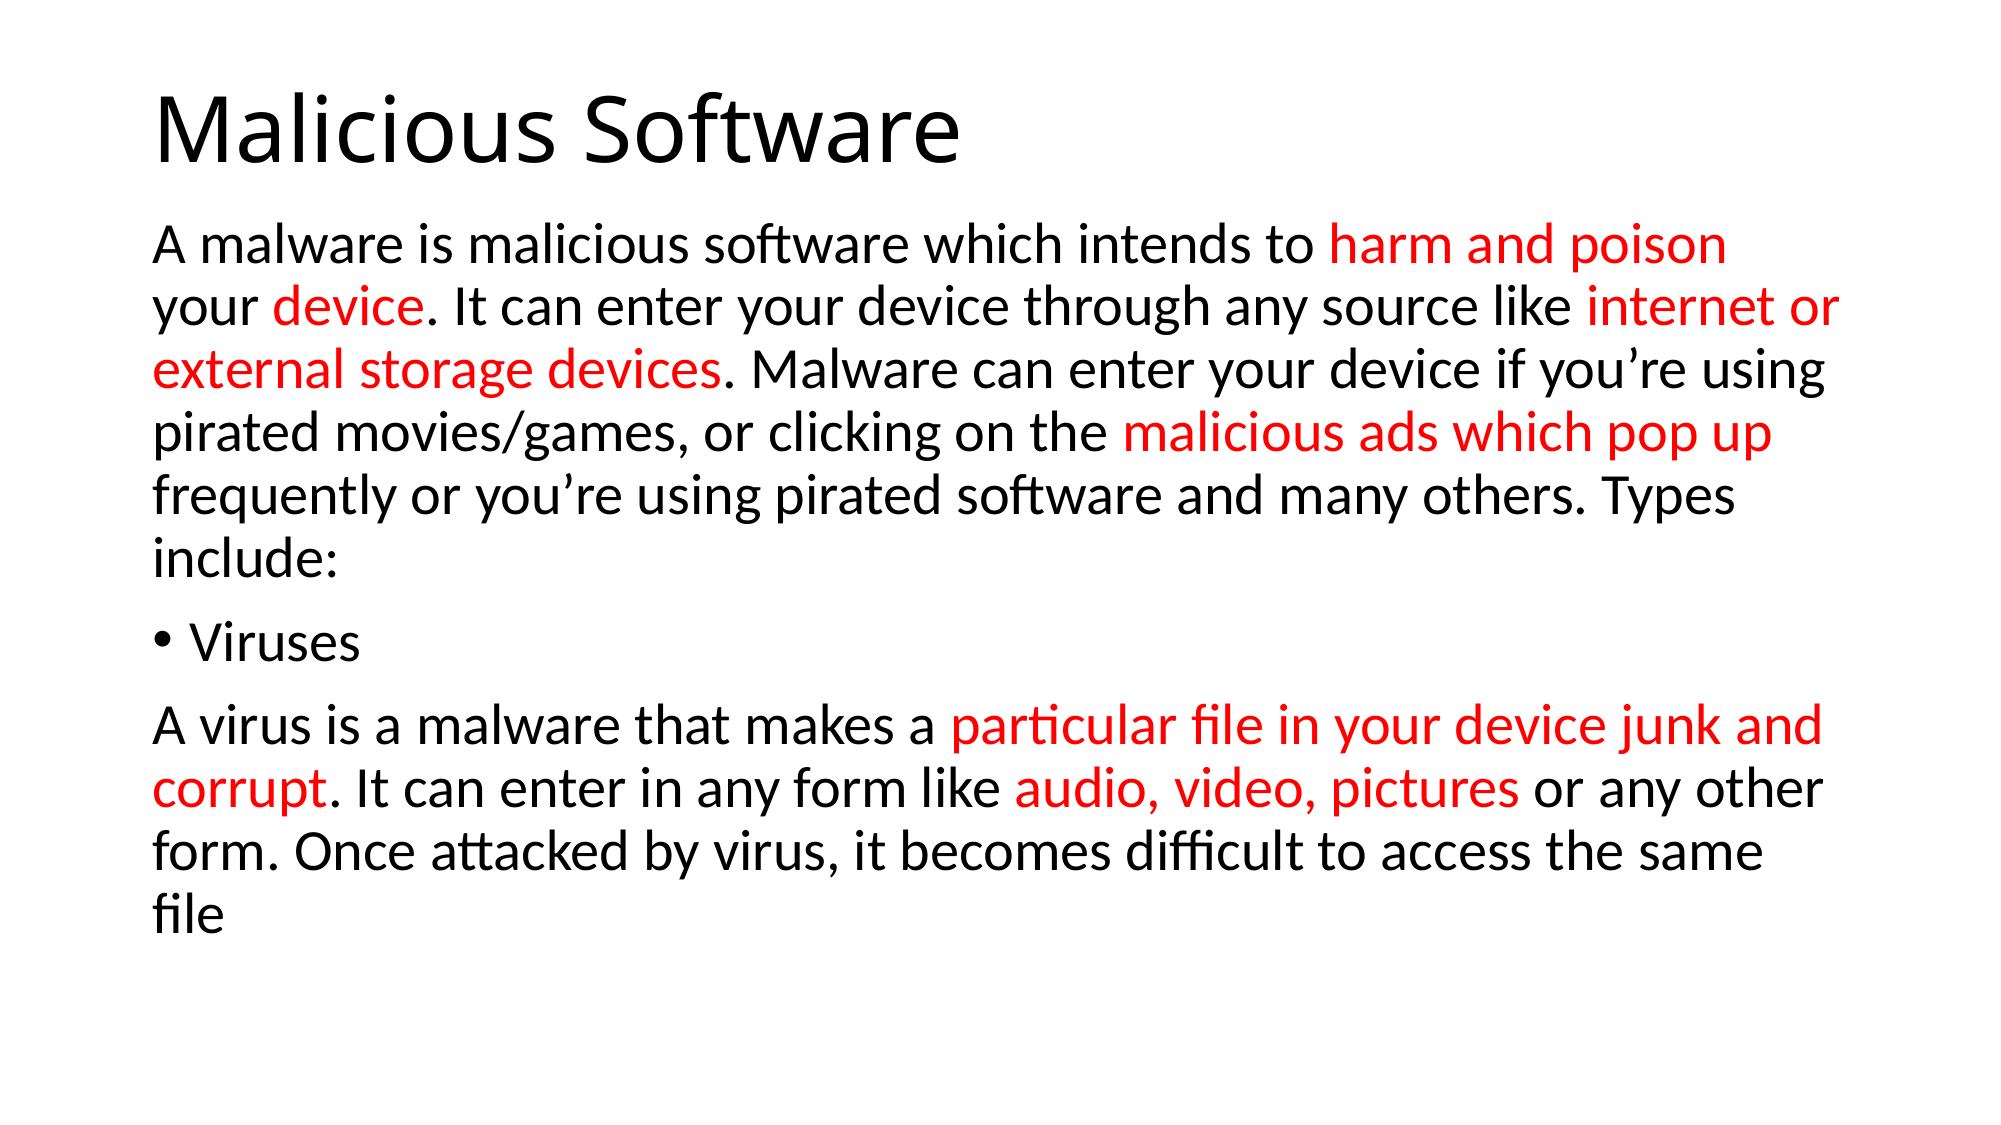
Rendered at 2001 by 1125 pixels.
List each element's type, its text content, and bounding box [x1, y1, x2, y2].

list A malware is malicious software which intends to harm and poison your device. It can enter your device through any source like internet or external storage devices. Malware can enter your device if you’re using pirated movies/games, or clicking on the malicious ads which pop up frequently or you’re using pirated software and many others. Types include: Viruses A virus is a malware that makes a particular file in your device junk and corrupt. It can enter in any form like audio, video, pictures or any other form. Once attacked by virus, it becomes difficult to access the same file [137, 205, 1863, 1110]
title Malicious Software [137, 59, 1863, 205]
